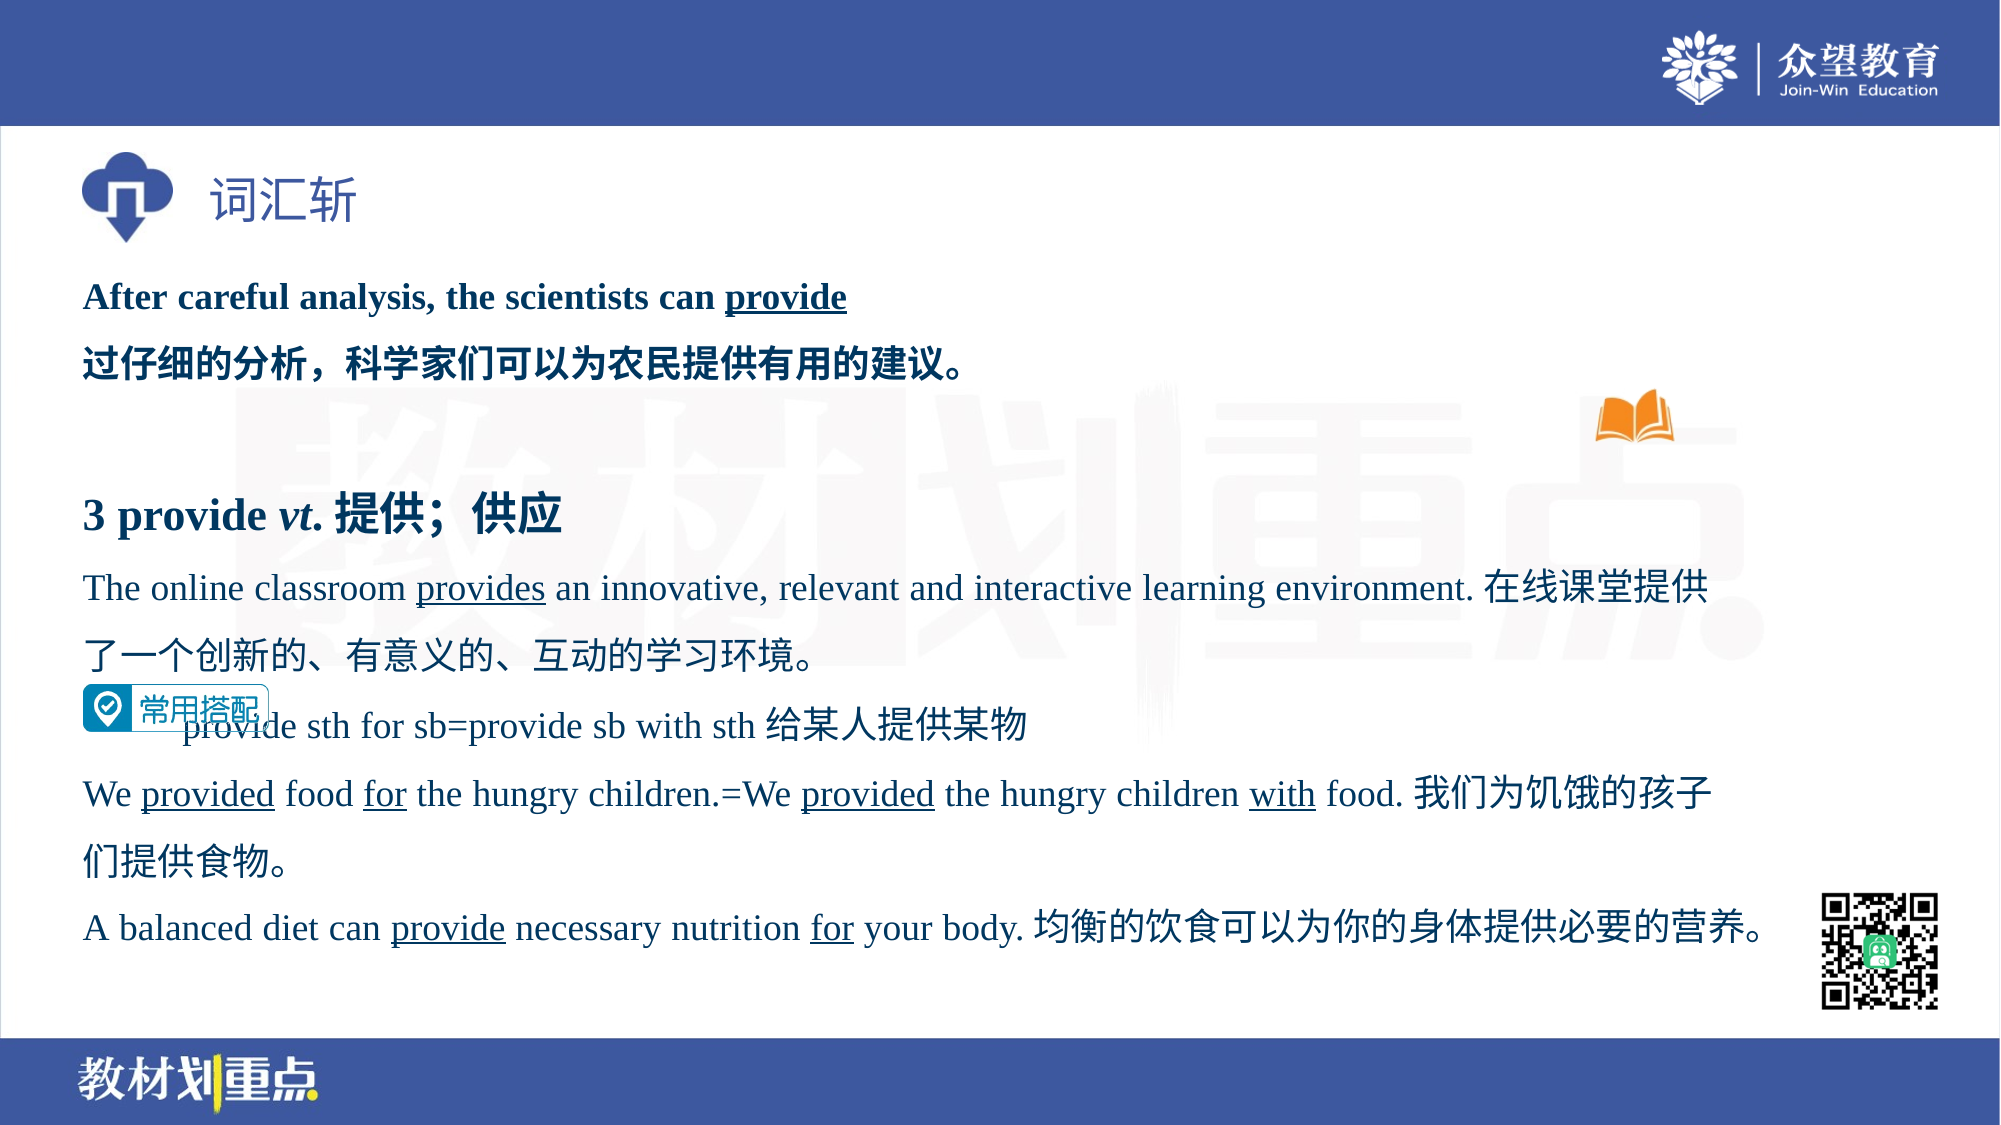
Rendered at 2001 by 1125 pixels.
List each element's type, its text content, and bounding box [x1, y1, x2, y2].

text_box 3 provide vt.提供；供应 [82, 457, 1817, 539]
text_box After careful analysis, the scientists can provide. .useful recommendations and advice for farmers.经 过仔细的分析，科学家们可以为农民提供有用的建议。 教材P44 [82, 248, 1817, 451]
picture [0, 0, 2000, 1125]
text_box The online classroom provides an innovative, relevant and interactive learning environment.在线课堂提供 了一个创新的、有意义的、互动的学习环境。 provide sth for sb=provide sb with sth给某人提供某物 We provided food for the hungry children.=We provided the hungry children with food.我们为饥饿的孩子 们提供食物。 A balanced diet can provide necessary nutrition for your body.均衡的饮食可以为你的身体提供必要的营养。 [82, 539, 1817, 941]
